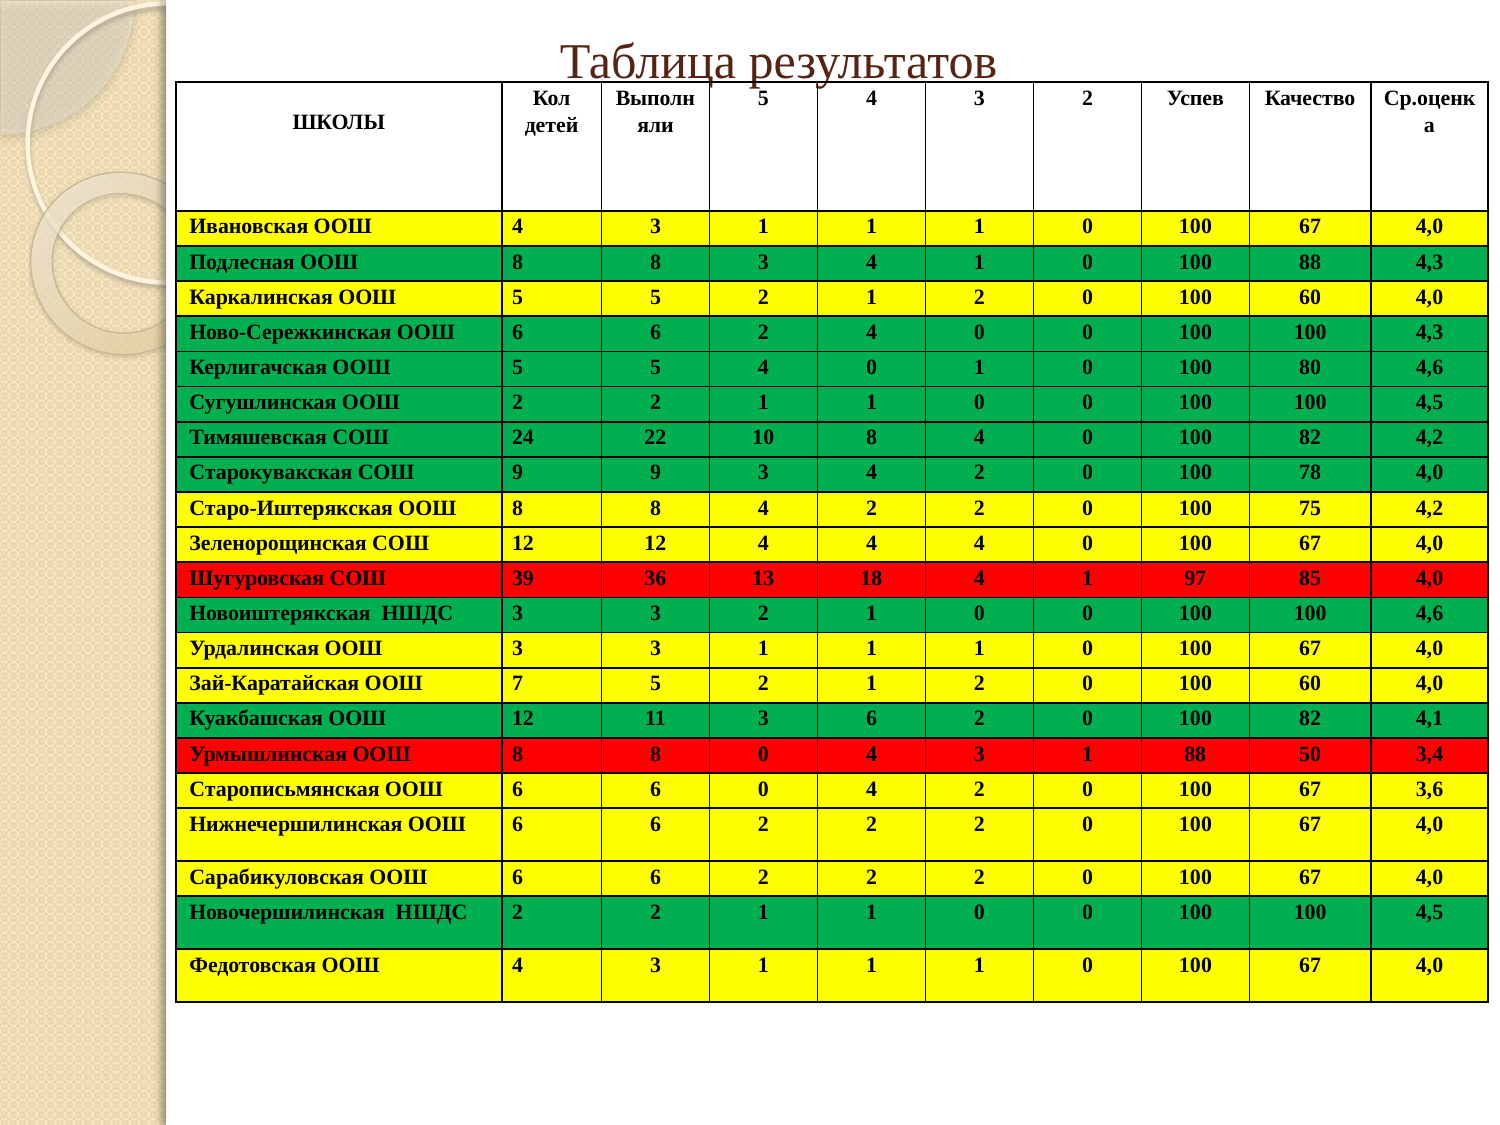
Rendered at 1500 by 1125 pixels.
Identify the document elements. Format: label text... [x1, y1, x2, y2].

table_cell 8 [503, 247, 601, 280]
table_cell 6 [602, 774, 709, 807]
table_cell Тимяшевская СОШ [177, 423, 501, 456]
table_cell 2 [710, 669, 817, 702]
table_cell Старокувакская СОШ [177, 458, 501, 491]
table_cell 1 [818, 633, 925, 667]
table_cell 4,3 [1372, 317, 1487, 351]
table_cell 8 [602, 739, 709, 772]
table_cell 100 [1142, 598, 1249, 632]
table_cell 1 [926, 950, 1033, 1001]
table_cell 4,2 [1372, 423, 1487, 456]
table_cell 6 [602, 809, 709, 860]
table_cell 100 [1142, 528, 1249, 561]
table_cell 0 [1034, 317, 1141, 351]
table_cell 0 [1034, 493, 1141, 526]
table_cell 100 [1142, 950, 1249, 1001]
table_cell 4,0 [1372, 950, 1487, 1001]
table_cell 1 [818, 282, 925, 315]
table_cell 100 [1142, 862, 1249, 895]
table_cell 0 [1034, 247, 1141, 280]
table_cell 13 [710, 563, 817, 597]
table_cell 0 [710, 739, 817, 772]
table_cell 22 [602, 423, 709, 456]
table_cell 67 [1250, 950, 1370, 1001]
table_cell 2 [818, 862, 925, 895]
table_cell 4 [710, 528, 817, 561]
table_cell 3 [602, 598, 709, 632]
table_cell 1 [818, 669, 925, 702]
table_cell 2 [926, 458, 1033, 491]
table_cell 3,4 [1372, 739, 1487, 772]
table_cell 3 [710, 704, 817, 737]
table_cell 100 [1250, 897, 1370, 948]
table_cell 2 [710, 282, 817, 315]
table_cell 4,2 [1372, 493, 1487, 526]
table_cell 80 [1250, 352, 1370, 386]
table_cell Подлесная ООШ [177, 247, 501, 280]
table_cell Зеленорощинская СОШ [177, 528, 501, 561]
table_cell 3,6 [1372, 774, 1487, 807]
table_cell 0 [1034, 528, 1141, 561]
table_cell Шугуровская СОШ [177, 563, 501, 597]
table_cell 4,0 [1372, 809, 1487, 860]
table_cell 8 [602, 247, 709, 280]
table_cell 4,6 [1372, 352, 1487, 386]
table_cell Керлигачская ООШ [177, 352, 501, 386]
table_cell 100 [1142, 212, 1249, 245]
table_cell Сарабикуловская ООШ [177, 862, 501, 895]
table_cell 4,6 [1372, 598, 1487, 632]
table_cell 100 [1142, 633, 1249, 667]
table_cell 0 [1034, 423, 1141, 456]
table_cell 2 [503, 387, 601, 421]
table_cell 0 [926, 897, 1033, 948]
table_cell Старописьмянская ООШ [177, 774, 501, 807]
table_cell 2 [926, 669, 1033, 702]
table_cell 100 [1142, 423, 1249, 456]
table_cell 0 [710, 774, 817, 807]
table_cell 8 [602, 493, 709, 526]
table_cell 100 [1142, 809, 1249, 860]
table_cell 0 [1034, 897, 1141, 948]
table_cell 3 [602, 633, 709, 667]
table_cell Нижнечершилинская ООШ [177, 809, 501, 860]
table_cell 18 [818, 563, 925, 597]
table_cell 4,1 [1372, 704, 1487, 737]
table_cell 0 [1034, 704, 1141, 737]
table_cell 1 [710, 387, 817, 421]
table_cell 100 [1142, 493, 1249, 526]
table_cell 3 [602, 212, 709, 245]
table_cell 1 [710, 950, 817, 1001]
table_cell 4,0 [1372, 282, 1487, 315]
table_cell Урдалинская ООШ [177, 633, 501, 667]
table_cell 100 [1142, 458, 1249, 491]
table_cell 4 [503, 212, 601, 245]
table_cell 4 [710, 352, 817, 386]
table_cell 6 [503, 317, 601, 351]
table_cell Ивановская ООШ [177, 212, 501, 245]
table_cell 1 [710, 897, 817, 948]
table_cell 4,0 [1372, 563, 1487, 597]
table_cell 0 [1034, 774, 1141, 807]
table_cell 2 [926, 774, 1033, 807]
table_cell 0 [926, 387, 1033, 421]
table_cell 3 [503, 598, 601, 632]
table_cell 60 [1250, 669, 1370, 702]
table_header Ср.оценка [1372, 83, 1487, 210]
table_cell 4,0 [1372, 212, 1487, 245]
table_cell 100 [1142, 247, 1249, 280]
table_cell 0 [1034, 950, 1141, 1001]
table_cell 100 [1142, 317, 1249, 351]
table_cell 50 [1250, 739, 1370, 772]
table_cell 1 [926, 247, 1033, 280]
table_cell 1 [818, 897, 925, 948]
table_cell 1 [710, 633, 817, 667]
table_cell 100 [1142, 282, 1249, 315]
table_cell 4 [926, 528, 1033, 561]
table_header ШКОЛЫ [177, 83, 501, 210]
table_cell 1 [818, 598, 925, 632]
table_cell 1 [1034, 563, 1141, 597]
table_cell 100 [1142, 387, 1249, 421]
table_cell 10 [710, 423, 817, 456]
table_cell 4,0 [1372, 458, 1487, 491]
table_cell 0 [1034, 212, 1141, 245]
table_cell Новочершилинская НШДС [177, 897, 501, 948]
table_cell 3 [710, 458, 817, 491]
table_cell 4,5 [1372, 897, 1487, 948]
table_cell 11 [602, 704, 709, 737]
table_cell 0 [1034, 352, 1141, 386]
table_cell 7 [503, 669, 601, 702]
table_cell 8 [503, 493, 601, 526]
table_cell 75 [1250, 493, 1370, 526]
table_cell 100 [1142, 774, 1249, 807]
table_cell 4 [818, 774, 925, 807]
table_header 3 [926, 83, 1033, 210]
table_header Кол детей [503, 83, 601, 210]
table_cell 60 [1250, 282, 1370, 315]
table_cell 6 [503, 774, 601, 807]
table_cell 0 [1034, 633, 1141, 667]
table_cell 100 [1142, 704, 1249, 737]
table_cell 12 [503, 528, 601, 561]
table_cell 67 [1250, 774, 1370, 807]
table_cell Федотовская ООШ [177, 950, 501, 1001]
table_cell 6 [602, 317, 709, 351]
table_cell 24 [503, 423, 601, 456]
table_cell 4 [503, 950, 601, 1001]
table_cell 88 [1142, 739, 1249, 772]
table_cell 2 [602, 387, 709, 421]
table_cell 4 [710, 493, 817, 526]
table_cell 4 [818, 739, 925, 772]
table_cell 100 [1250, 317, 1370, 351]
table_cell Зай-Каратайская ООШ [177, 669, 501, 702]
table_cell 0 [926, 317, 1033, 351]
table_cell 36 [602, 563, 709, 597]
table_header 5 [710, 83, 817, 210]
table_cell 5 [503, 282, 601, 315]
table_cell Куакбашская ООШ [177, 704, 501, 737]
table_cell 97 [1142, 563, 1249, 597]
table_cell 4 [818, 247, 925, 280]
table_cell 4 [926, 423, 1033, 456]
table_cell 2 [710, 809, 817, 860]
table_cell Сугушлинская ООШ [177, 387, 501, 421]
table_cell 82 [1250, 423, 1370, 456]
table_cell Ново-Сережкинская ООШ [177, 317, 501, 351]
table_cell 0 [1034, 458, 1141, 491]
table_cell 2 [926, 704, 1033, 737]
table_cell 5 [602, 282, 709, 315]
table_cell 100 [1250, 598, 1370, 632]
table_cell 9 [503, 458, 601, 491]
table_cell 4 [818, 458, 925, 491]
table_cell 78 [1250, 458, 1370, 491]
table_cell 4 [818, 528, 925, 561]
table_cell 4,0 [1372, 528, 1487, 561]
table_cell Старо-Иштерякская ООШ [177, 493, 501, 526]
table_cell 0 [1034, 809, 1141, 860]
table_cell 82 [1250, 704, 1370, 737]
table_cell 2 [602, 897, 709, 948]
table_cell 6 [602, 862, 709, 895]
table_header Выполняли [602, 83, 709, 210]
table_cell 8 [818, 423, 925, 456]
table_cell 2 [926, 493, 1033, 526]
table_cell Новоиштерякская НШДС [177, 598, 501, 632]
table_cell 4,0 [1372, 633, 1487, 667]
table_cell 1 [926, 212, 1033, 245]
table_cell 85 [1250, 563, 1370, 597]
table_cell 5 [503, 352, 601, 386]
table_cell 3 [602, 950, 709, 1001]
table_cell 0 [818, 352, 925, 386]
table_cell 1 [818, 950, 925, 1001]
table_cell 3 [710, 247, 817, 280]
table_cell 3 [503, 633, 601, 667]
table_cell 2 [926, 282, 1033, 315]
table_cell 6 [503, 862, 601, 895]
table_cell 39 [503, 563, 601, 597]
table_cell 88 [1250, 247, 1370, 280]
table_cell 4,3 [1372, 247, 1487, 280]
table_cell 5 [602, 352, 709, 386]
table_cell 0 [1034, 598, 1141, 632]
table_cell 4,0 [1372, 862, 1487, 895]
table_cell 100 [1142, 669, 1249, 702]
table_cell 4,5 [1372, 387, 1487, 421]
table_cell 2 [926, 862, 1033, 895]
table_cell 4,0 [1372, 669, 1487, 702]
table_cell 2 [503, 897, 601, 948]
table_cell 0 [926, 598, 1033, 632]
table_cell 1 [1034, 739, 1141, 772]
table_cell 67 [1250, 212, 1370, 245]
table_cell 0 [1034, 282, 1141, 315]
table_cell 6 [818, 704, 925, 737]
table_cell 100 [1142, 352, 1249, 386]
table_cell 2 [926, 809, 1033, 860]
table_cell 2 [818, 493, 925, 526]
table_cell Каркалинская ООШ [177, 282, 501, 315]
table_cell 1 [818, 212, 925, 245]
table_cell 1 [926, 633, 1033, 667]
title Таблица результатов [270, 0, 1500, 153]
table_cell 2 [818, 809, 925, 860]
table_cell 67 [1250, 862, 1370, 895]
table_cell 5 [602, 669, 709, 702]
table_cell 8 [503, 739, 601, 772]
table_cell 0 [1034, 862, 1141, 895]
table_cell 4 [818, 317, 925, 351]
table_cell 12 [503, 704, 601, 737]
table_cell 1 [818, 387, 925, 421]
table_cell 3 [926, 739, 1033, 772]
table_cell 67 [1250, 809, 1370, 860]
table_header 4 [818, 83, 925, 210]
table_cell Урмышлинская ООШ [177, 739, 501, 772]
table_cell 2 [710, 598, 817, 632]
table_cell 12 [602, 528, 709, 561]
table_cell 100 [1250, 387, 1370, 421]
table_header Качество [1250, 83, 1370, 210]
table_cell 1 [926, 352, 1033, 386]
table_cell 4 [926, 563, 1033, 597]
table_cell 1 [710, 212, 817, 245]
table_cell 2 [710, 862, 817, 895]
table_cell 67 [1250, 633, 1370, 667]
table_cell 67 [1250, 528, 1370, 561]
table_cell 9 [602, 458, 709, 491]
table_cell 0 [1034, 387, 1141, 421]
table_header Успев [1142, 83, 1249, 210]
table_header 2 [1034, 83, 1141, 210]
table_cell 100 [1142, 897, 1249, 948]
table_cell 2 [710, 317, 817, 351]
table_cell 6 [503, 809, 601, 860]
table_cell 0 [1034, 669, 1141, 702]
